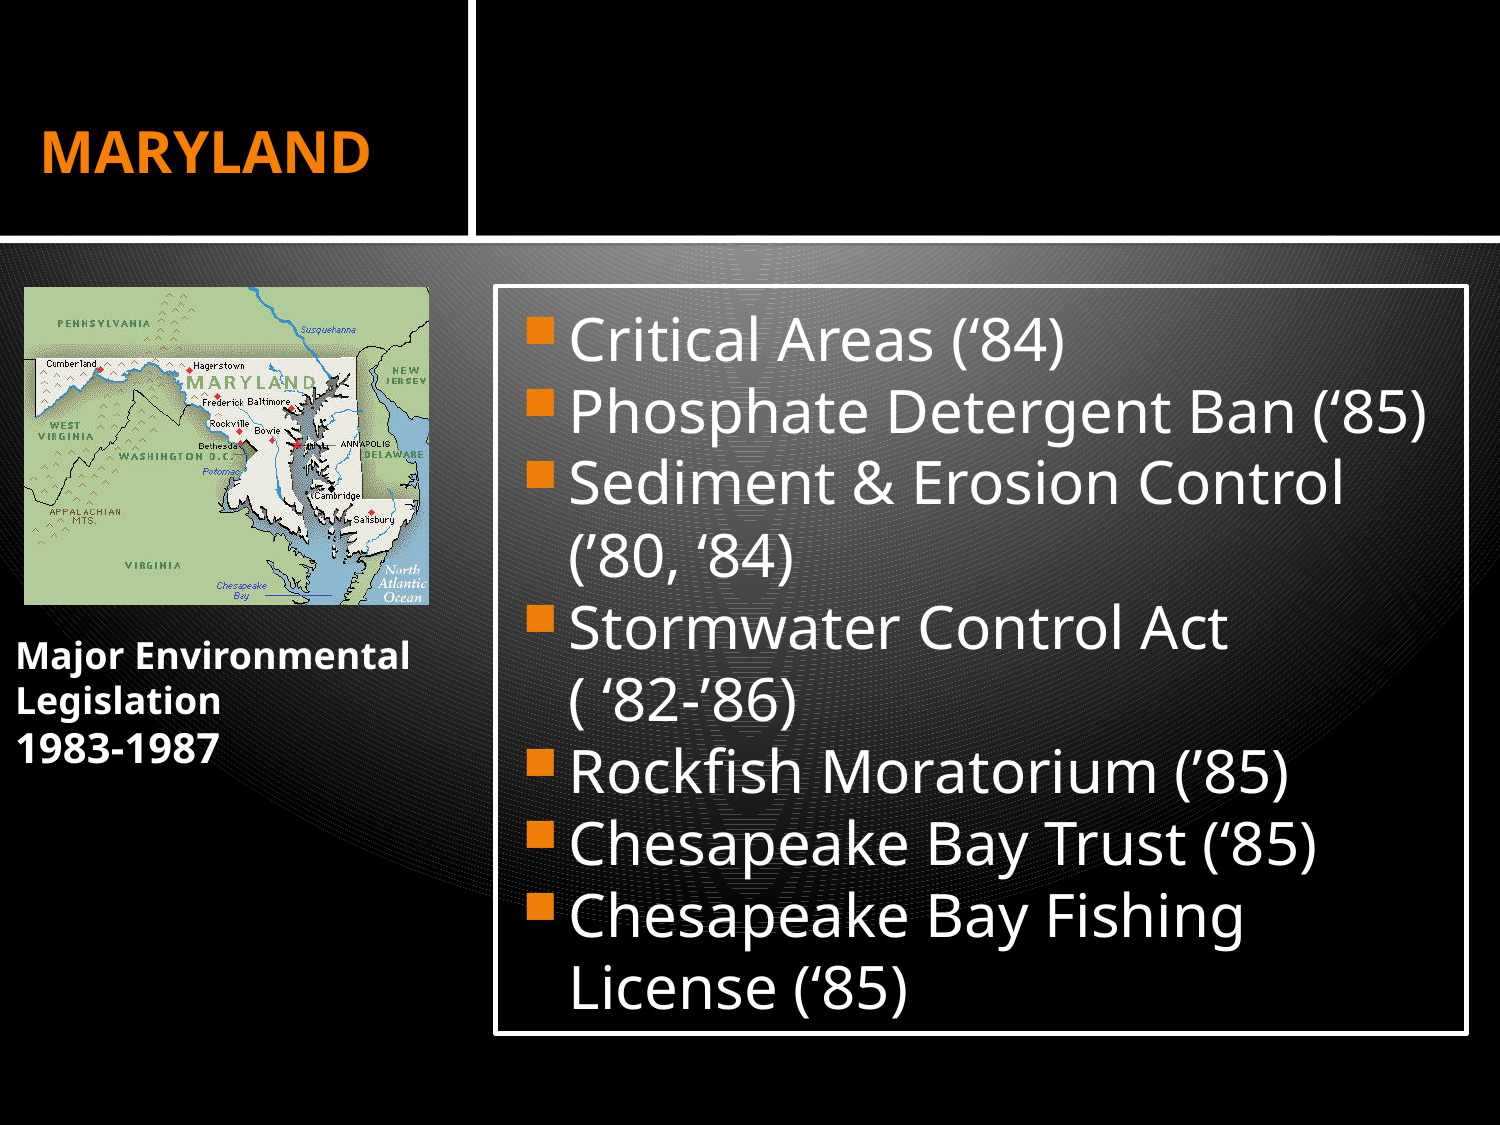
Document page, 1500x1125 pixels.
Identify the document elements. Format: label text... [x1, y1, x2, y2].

picture [24, 287, 429, 605]
title MARYLAND [27, 24, 442, 186]
text_box Major Environmental Legislation 1983-1987 [0, 624, 436, 780]
list Critical Areas (‘84) Phosphate Detergent Ban (‘85) Sediment & Erosion Control (’80, ‘84) Stormwater Control Act ( ‘82-’86) Rockfish Moratorium (’85) Chesapeake Bay Trust (‘85) Chesapeake Bay Fishing License (‘85) [495, 285, 1467, 1034]
